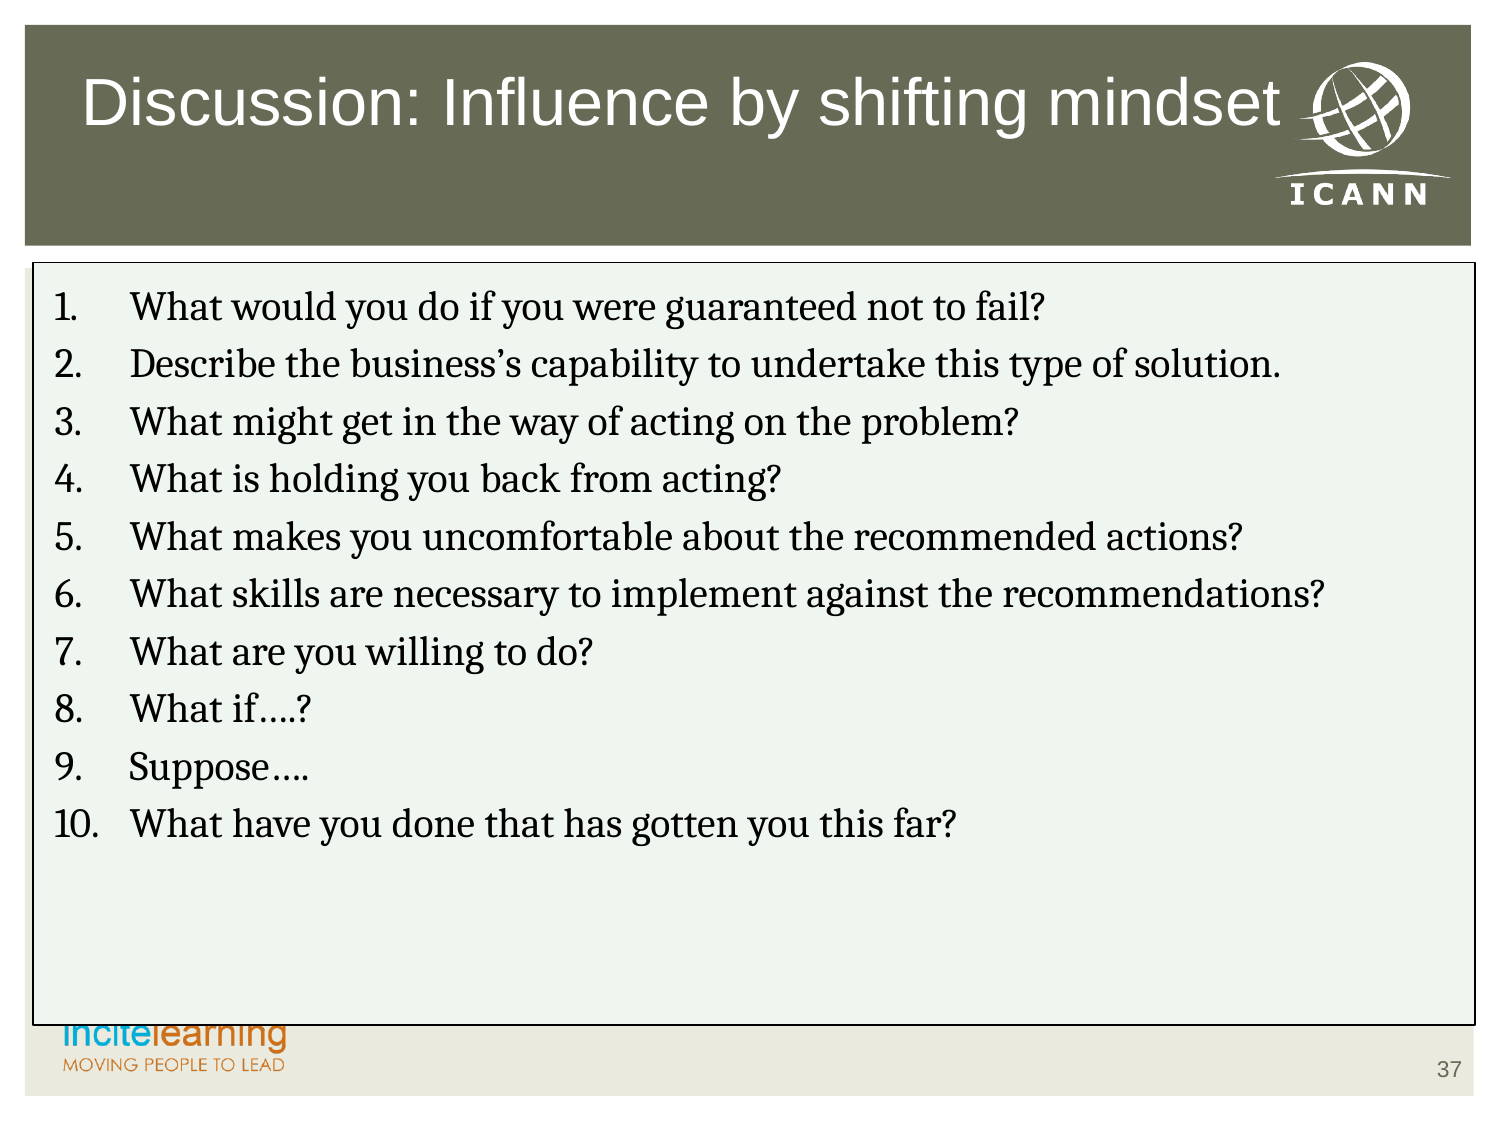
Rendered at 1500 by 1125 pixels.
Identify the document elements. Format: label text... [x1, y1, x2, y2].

slide_number 37 [1398, 1048, 1500, 1089]
picture [1273, 62, 1453, 205]
picture [62, 1026, 288, 1076]
title Discussion: Influence by shifting mindset [66, 47, 1430, 150]
text_box What would you do if you were guaranteed not to fail? Describe the business’s capability to undertake this type of solution. What might get in the way of acting on the problem? What is holding you back from acting? What makes you uncomfortable about the recommended actions? What skills are necessary to implement against the recommendations? What are you willing to do? What if….? Suppose…. What have you done that has gotten you this far? [32, 262, 1476, 1026]
